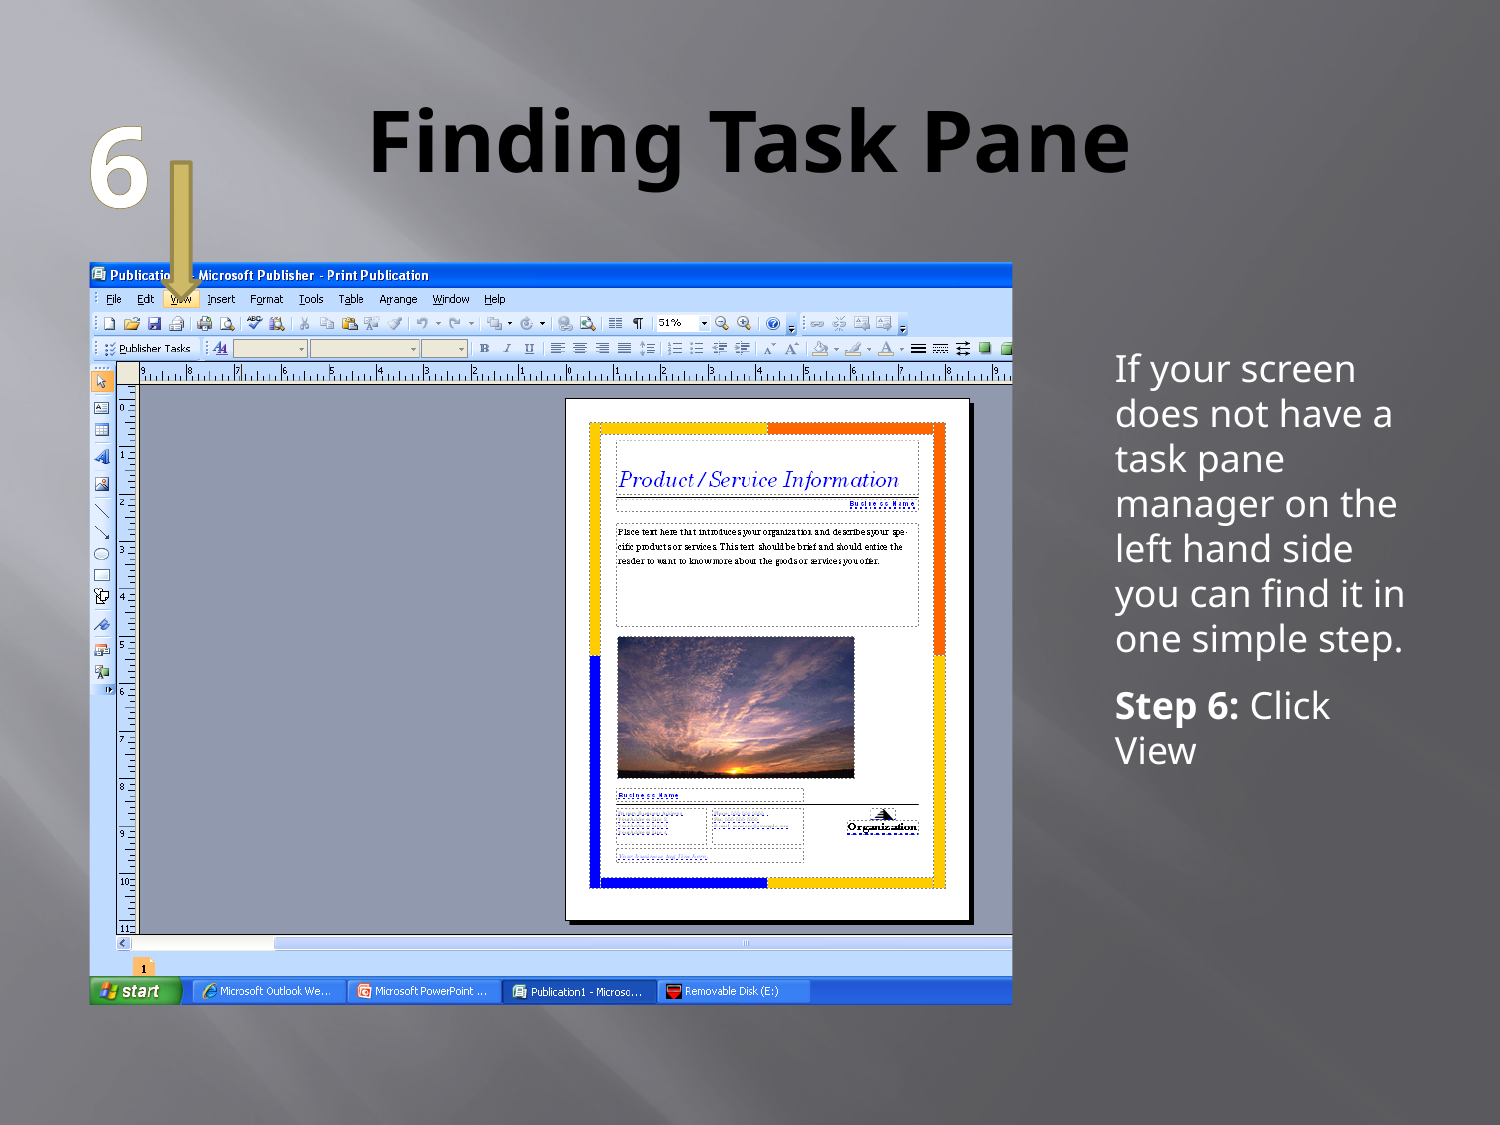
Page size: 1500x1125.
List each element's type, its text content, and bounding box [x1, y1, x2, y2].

text_box 6 [71, 87, 166, 238]
text_box [169, 160, 193, 262]
text_box If your screen does not have a task pane manager on the left hand side you can find it in one simple step. [1100, 337, 1438, 668]
title Finding Task Pane [75, 45, 1425, 233]
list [89, 262, 1013, 1006]
text_box Step 6: Click View [1099, 674, 1413, 780]
